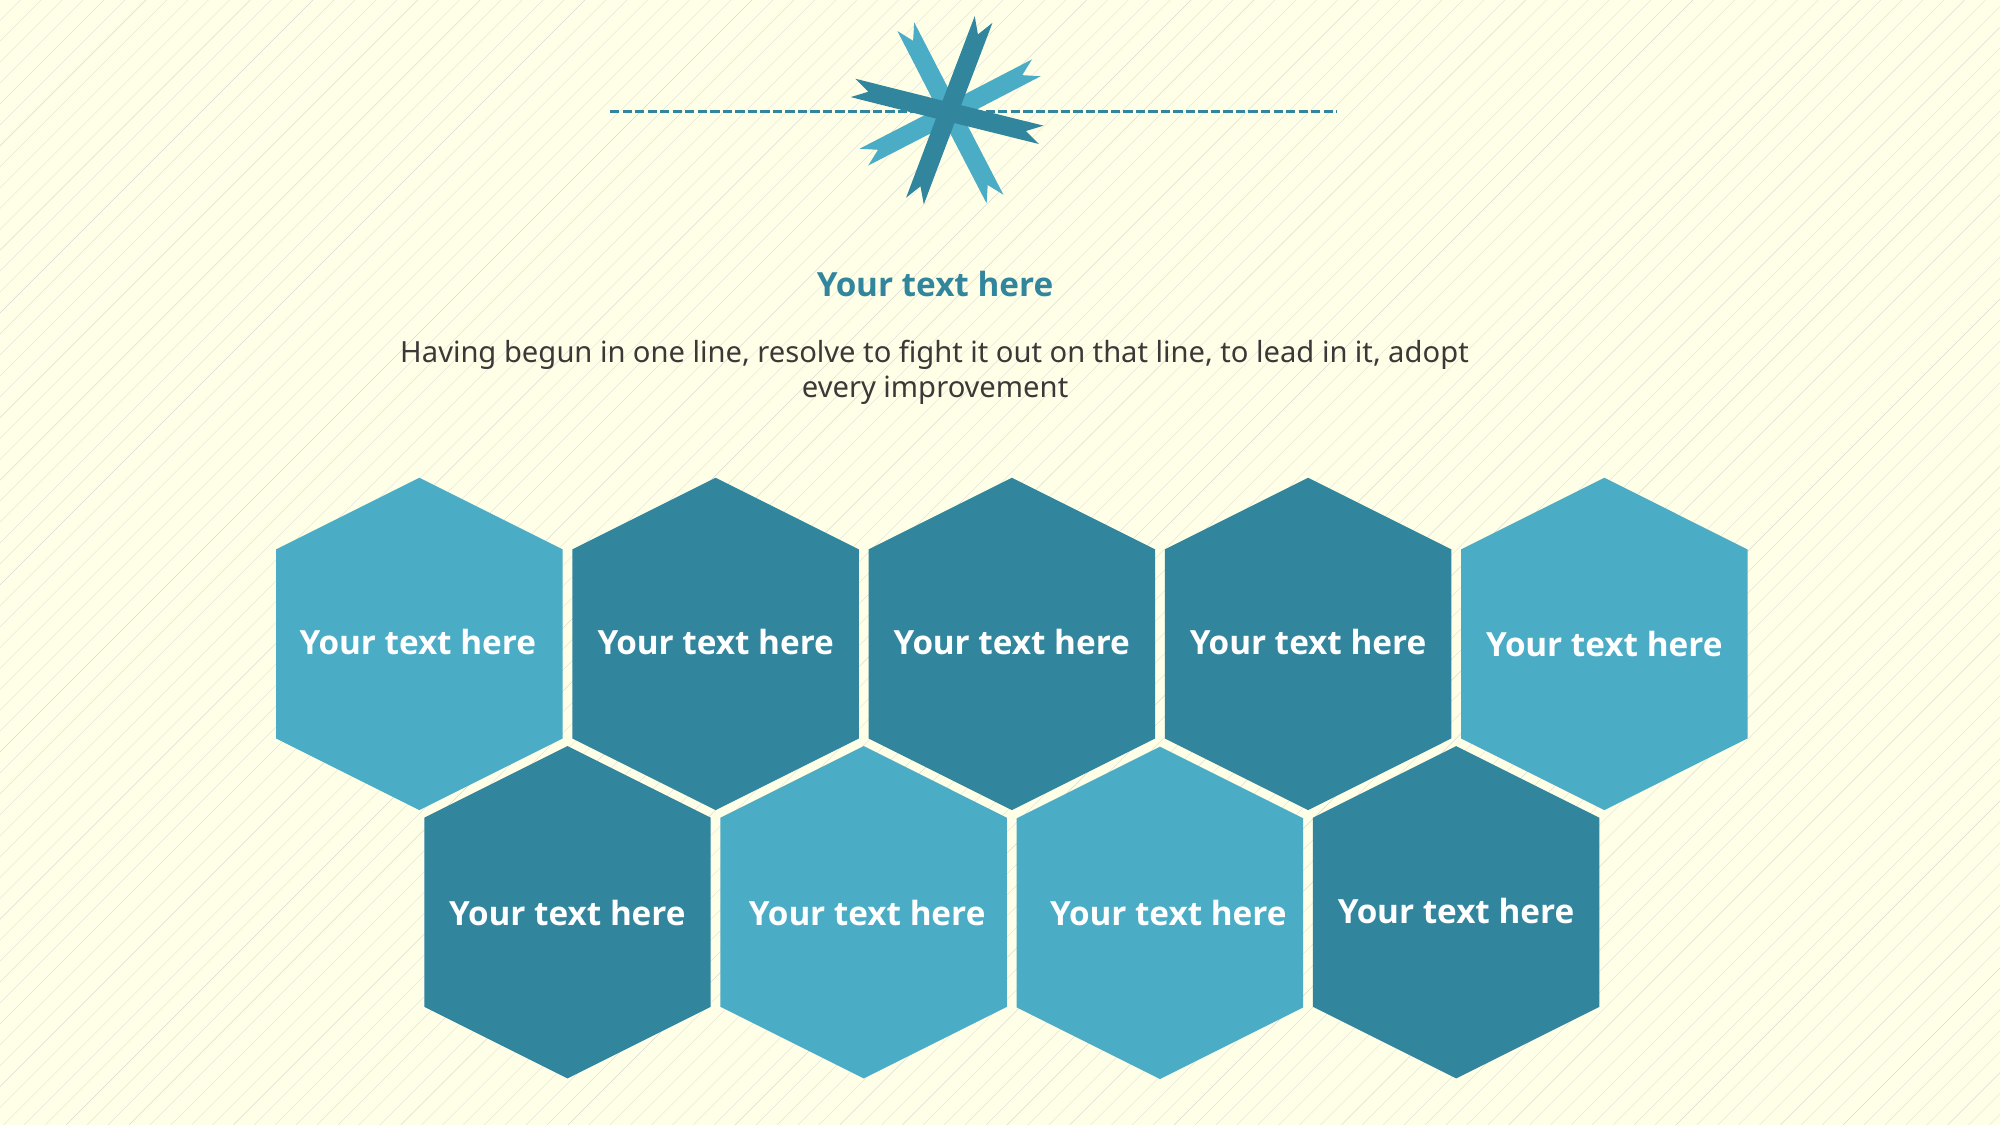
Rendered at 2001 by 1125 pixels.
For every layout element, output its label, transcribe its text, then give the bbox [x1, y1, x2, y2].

text_box Your text here [1035, 884, 1302, 940]
text_box [867, 476, 1157, 812]
text_box [1311, 744, 1601, 1080]
text_box [275, 476, 564, 812]
text_box [719, 744, 1008, 1080]
text_box Your text here [1471, 615, 1738, 671]
text_box Your text here [284, 613, 552, 669]
text_box [1163, 476, 1453, 812]
text_box [423, 744, 712, 1080]
text_box [1015, 745, 1305, 1081]
text_box Your text here [1174, 613, 1442, 669]
text_box Your text here Having begun in one line, resolve to fight it out on that line, to lead in it, adopt every improvement [381, 256, 1489, 411]
text_box Your text here [582, 613, 850, 669]
text_box [1459, 476, 1749, 812]
text_box Your text here [734, 884, 1001, 940]
text_box [571, 476, 860, 812]
text_box Your text here [434, 884, 701, 940]
text_box Your text here [878, 613, 1146, 669]
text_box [862, 23, 1037, 201]
text_box Your text here [1322, 883, 1590, 938]
